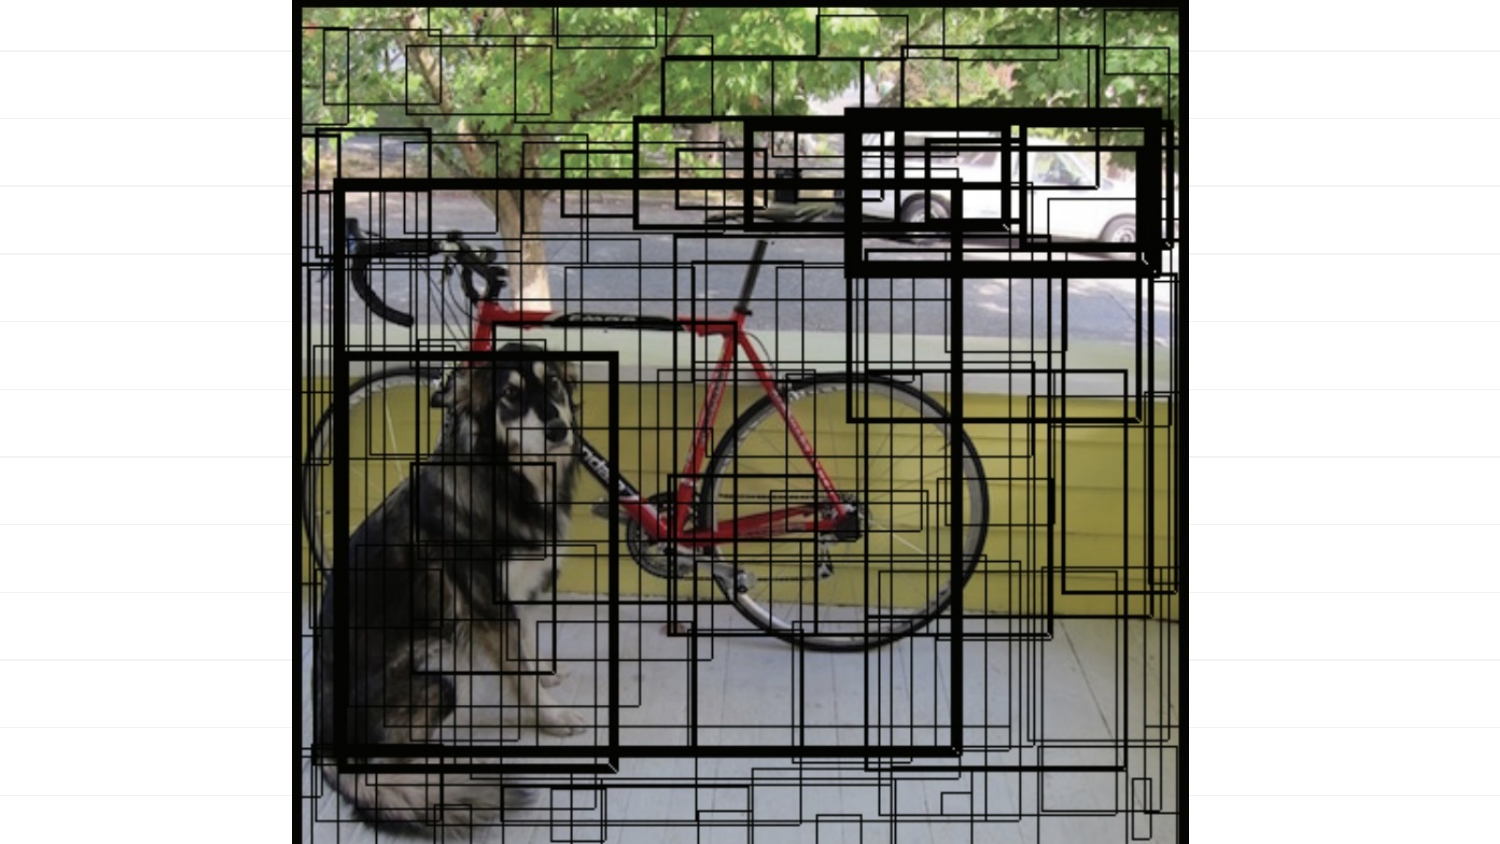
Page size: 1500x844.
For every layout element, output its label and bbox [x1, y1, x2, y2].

picture [291, 0, 1189, 844]
